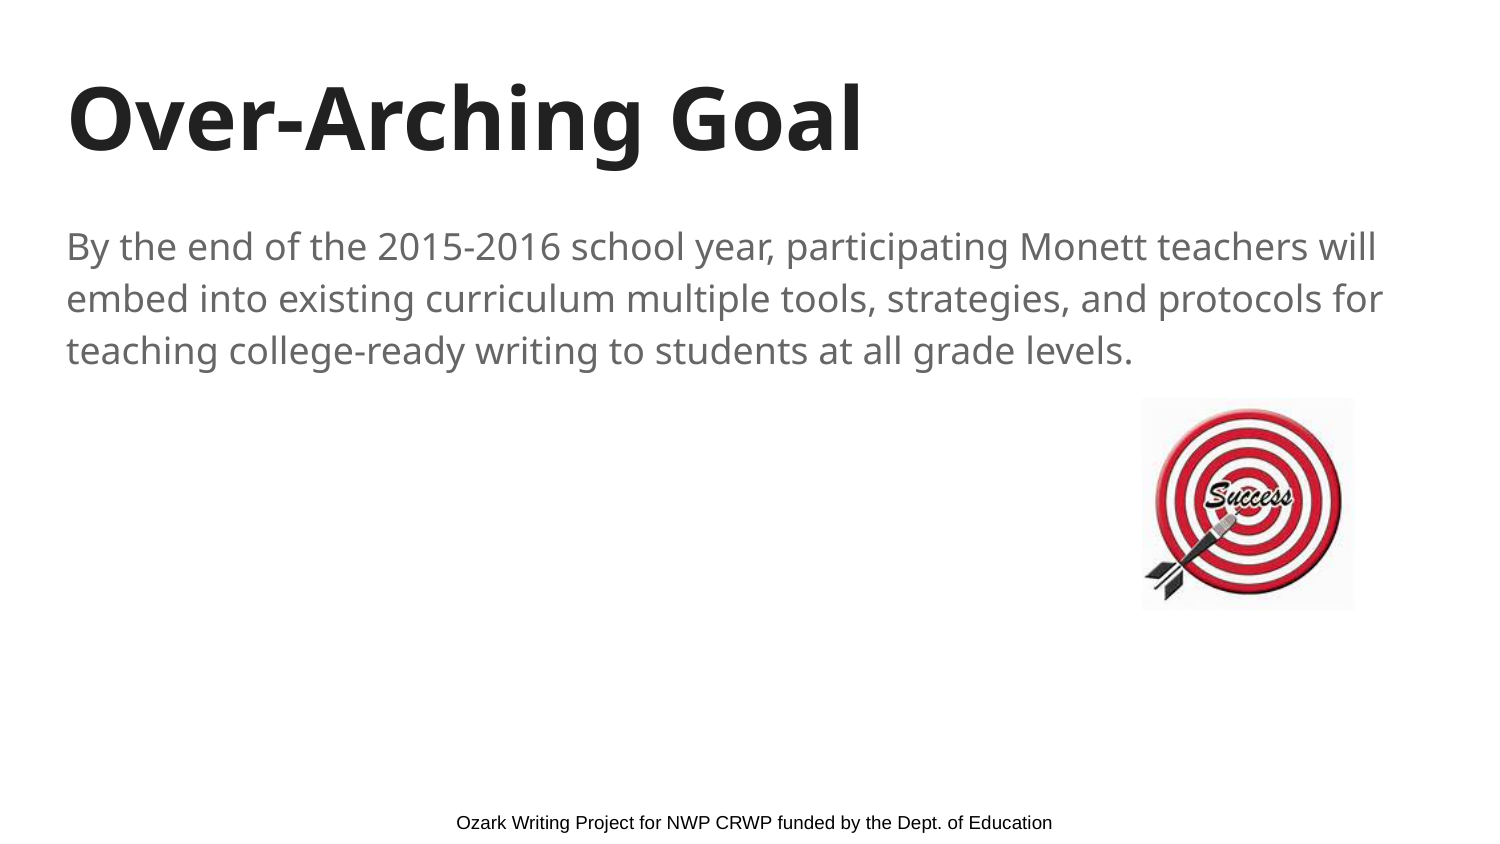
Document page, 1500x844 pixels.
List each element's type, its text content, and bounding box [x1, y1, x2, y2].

picture [1141, 397, 1355, 611]
text_box Ozark Writing Project for NWP CRWP funded by the Dept. of Education [343, 795, 1166, 844]
list By the end of the 2015-2016 school year, participating Monett teachers will embed into existing curriculum multiple tools, strategies, and protocols for teaching college-ready writing to students at all grade levels. [51, 201, 1449, 750]
title Over-Arching Goal [51, 48, 1449, 180]
